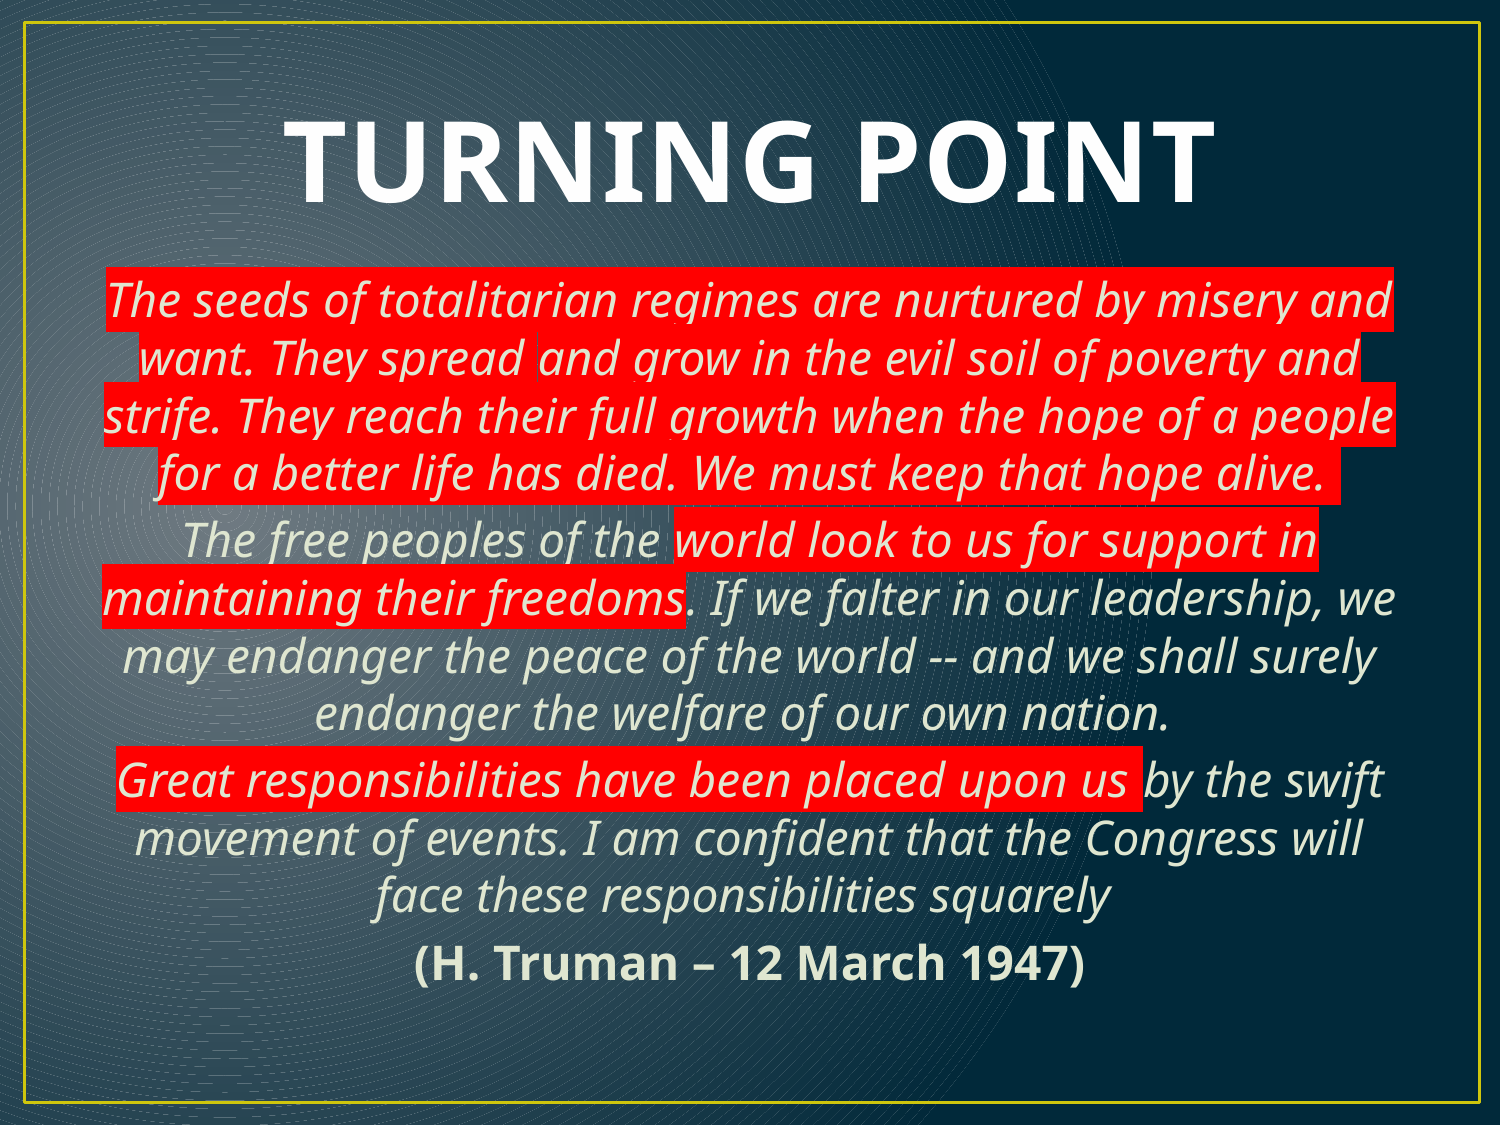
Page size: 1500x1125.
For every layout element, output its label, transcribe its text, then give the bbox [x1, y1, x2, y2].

list The seeds of totalitarian regimes are nurtured by misery and want. They spread and grow in the evil soil of poverty and strife. They reach their full growth when the hope of a people for a better life has died. We must keep that hope alive. The free peoples of the world look to us for support in maintaining their freedoms. If we falter in our leadership, we may endanger the peace of the world -- and we shall surely endanger the welfare of our own nation. Great responsibilities have been placed upon us by the swift movement of events. I am confident that the Congress will face these responsibilities squarely (H. Truman – 12 March 1947) [75, 262, 1425, 1005]
title TURNING POINT [75, 45, 1425, 233]
